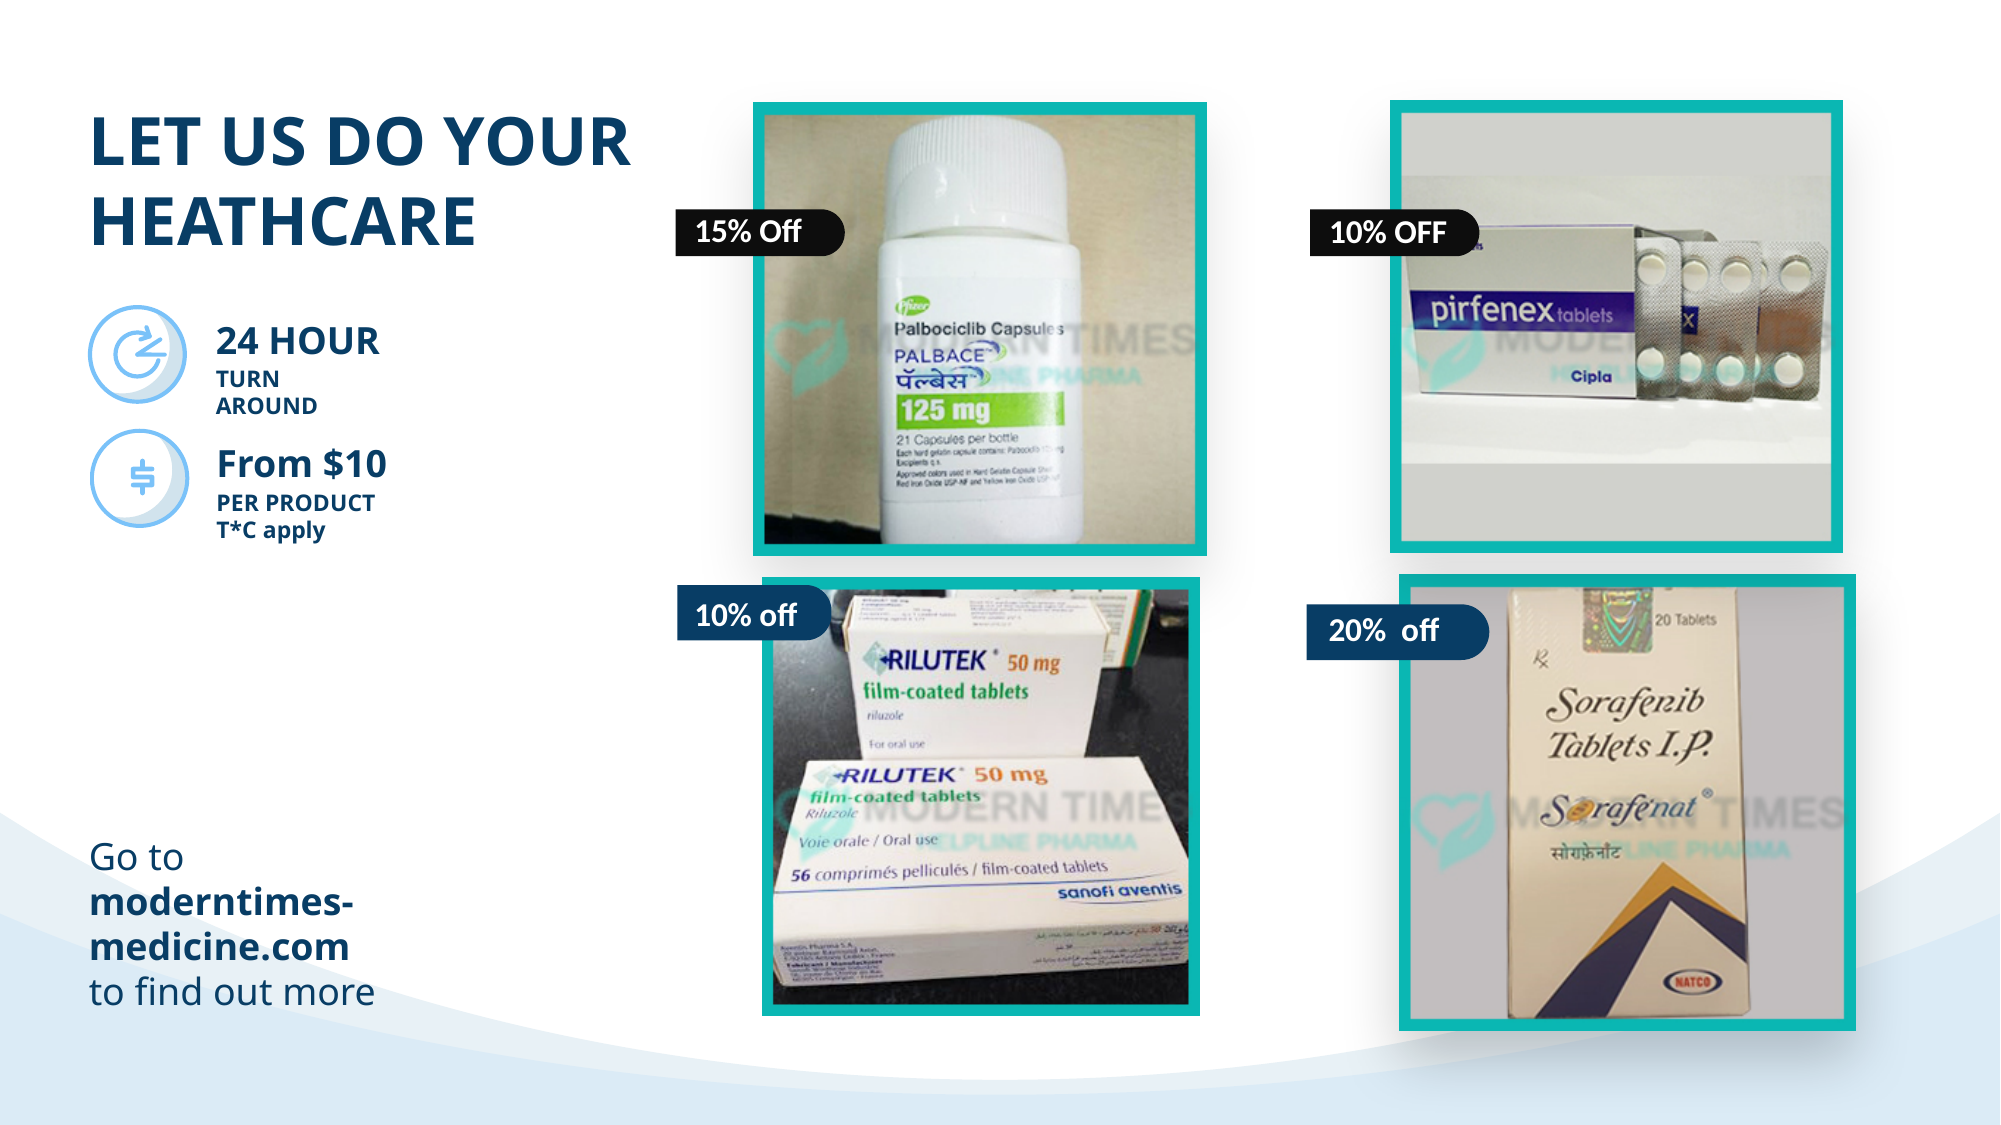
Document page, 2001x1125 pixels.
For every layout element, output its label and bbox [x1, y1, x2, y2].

text_box [88, 98, 1490, 970]
text_box [0, 812, 2000, 1125]
picture [762, 970, 1200, 1016]
picture [1490, 100, 1843, 554]
picture [1399, 574, 1856, 1031]
